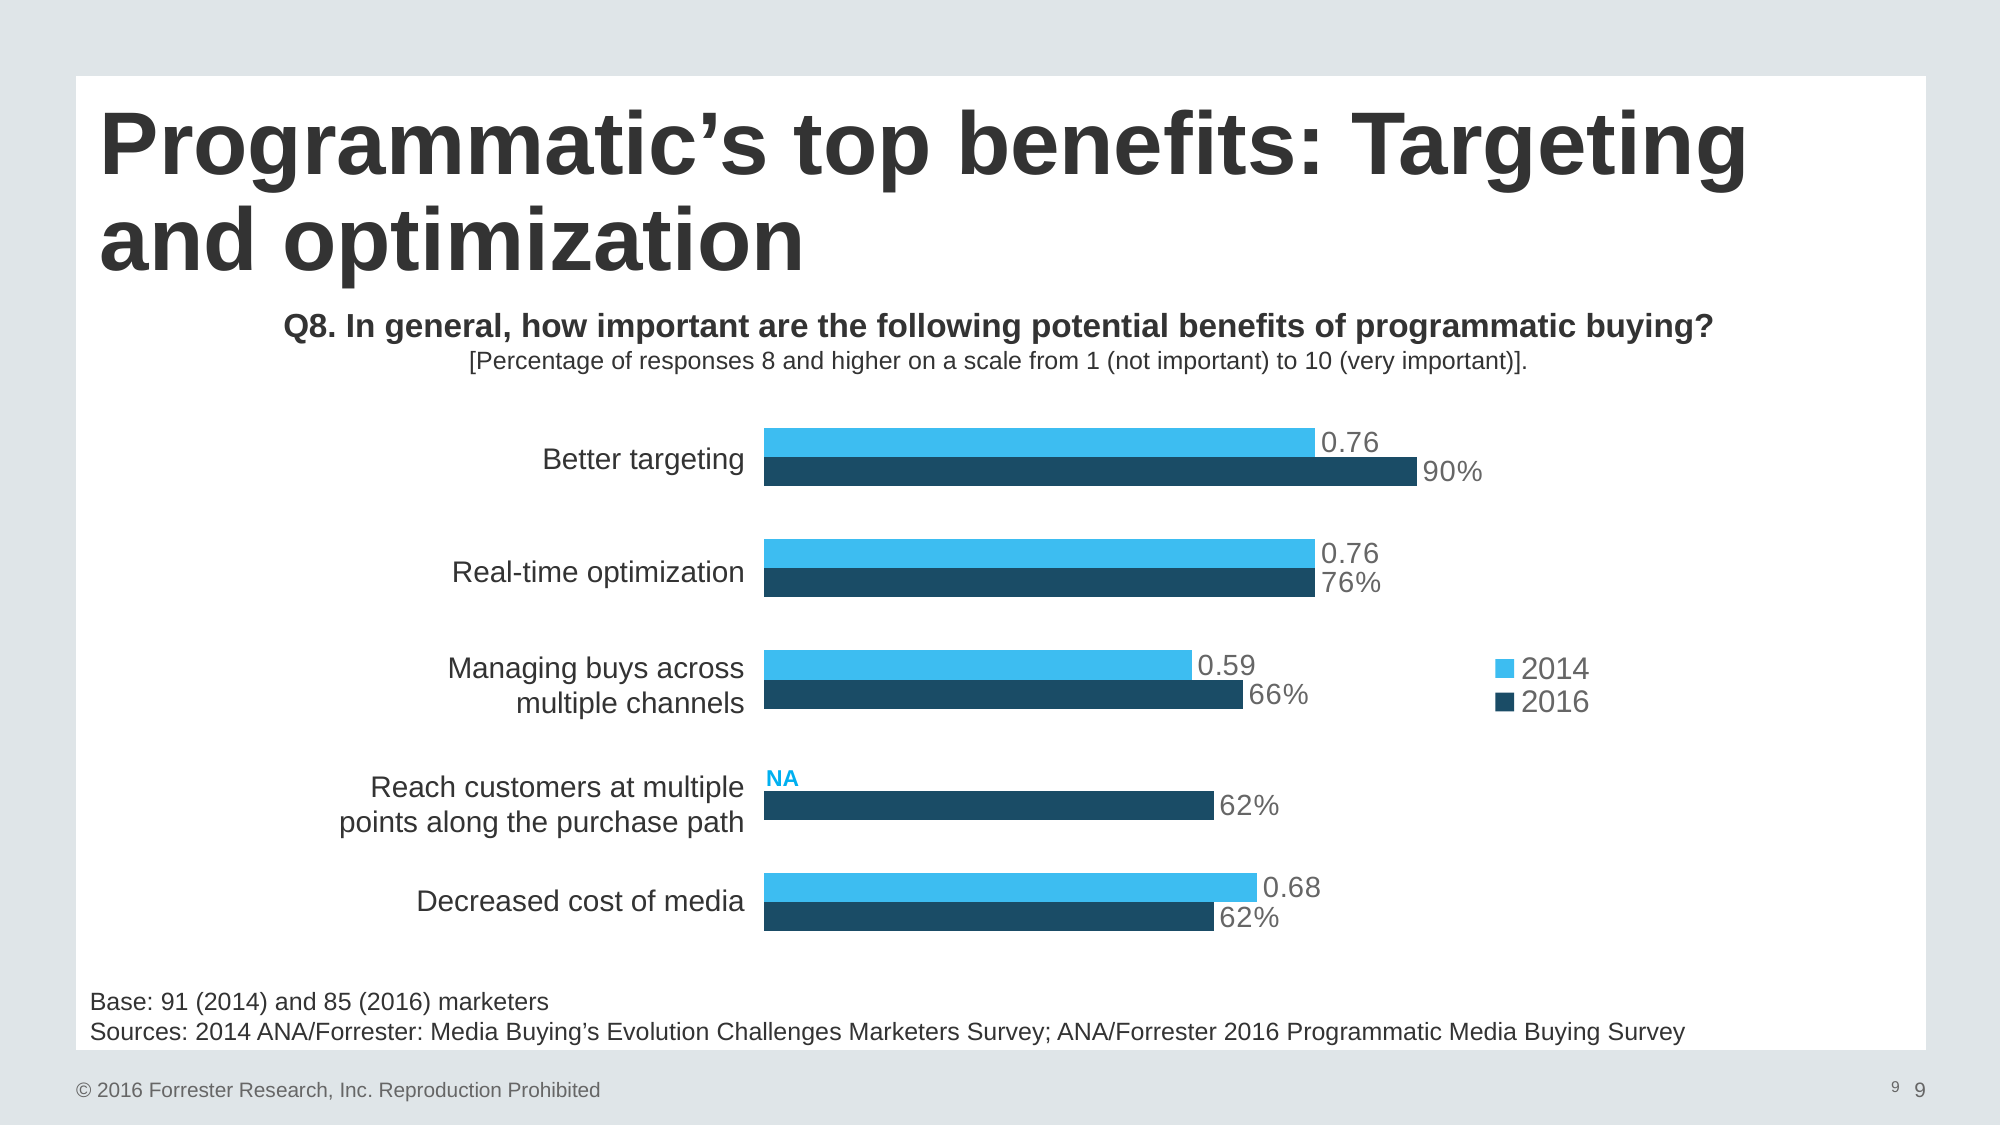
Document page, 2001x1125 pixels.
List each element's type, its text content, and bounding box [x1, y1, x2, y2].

text_box Real-time optimization [355, 552, 694, 589]
text_box Base: 91 (2014) and 85 (2016) marketers Sources: 2014 ANA/Forrester: Media Buying’s Evolution Challenges Marketers Survey; ANA/Forrester 2016 Programmatic Media Buying Survey [75, 975, 1925, 1053]
text_box Managing buys across multiple channels [340, 648, 694, 721]
text_box Q8. In general, how important are the following potential benefits of programmatic buying? [Percentage of responses 8 and higher on a scale from 1 (not important) to 10 (very important)]. [137, 304, 1863, 375]
chart [699, 400, 1646, 959]
text_box Decreased cost of media [355, 881, 694, 918]
text_box Reach customers at multiple points along the purchase path [332, 767, 694, 839]
text_box Better targeting [505, 439, 694, 476]
title Programmatic’s top benefits: Targeting and optimization [99, 97, 1900, 292]
